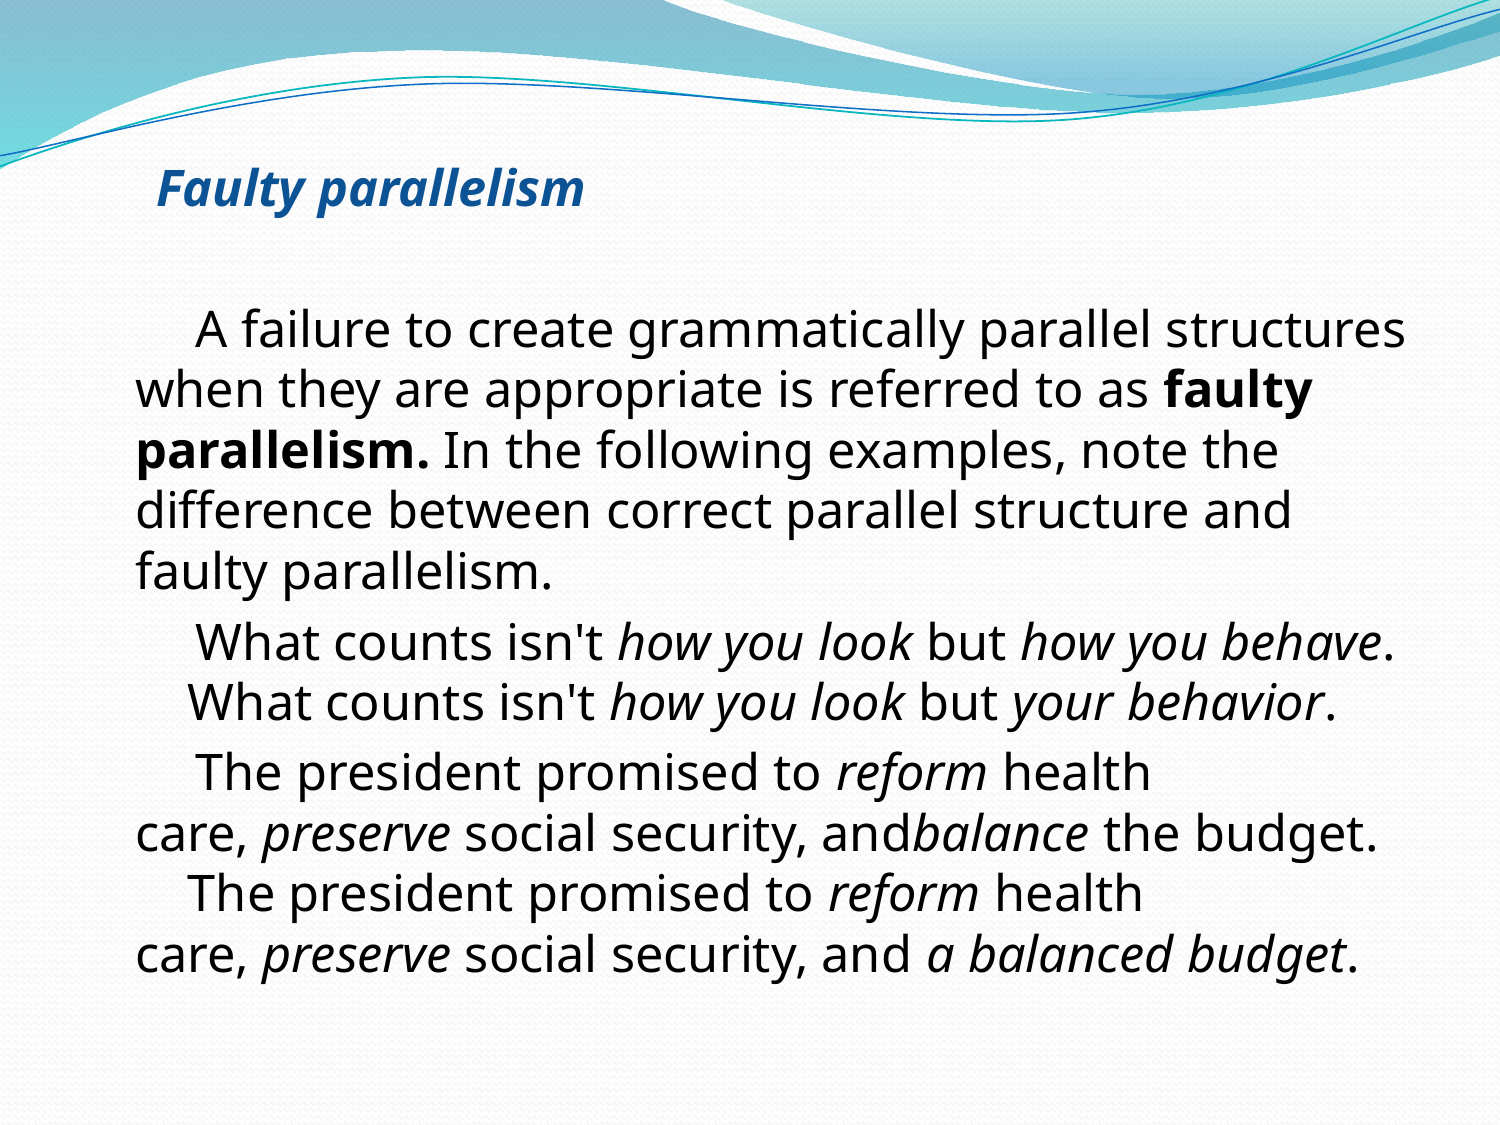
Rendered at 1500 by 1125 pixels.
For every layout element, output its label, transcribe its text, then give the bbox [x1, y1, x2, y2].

list Faulty parallelism A failure to create grammatically parallel structures when they are appropriate is referred to as faulty parallelism. In the following examples, note the difference between correct parallel structure and faulty parallelism. What counts isn't how you look but how you behave. What counts isn't how you look but your behavior. The president promised to reform health care, preserve social security, andbalance the budget. The president promised to reform health care, preserve social security, and a balanced budget. [75, 78, 1425, 1059]
